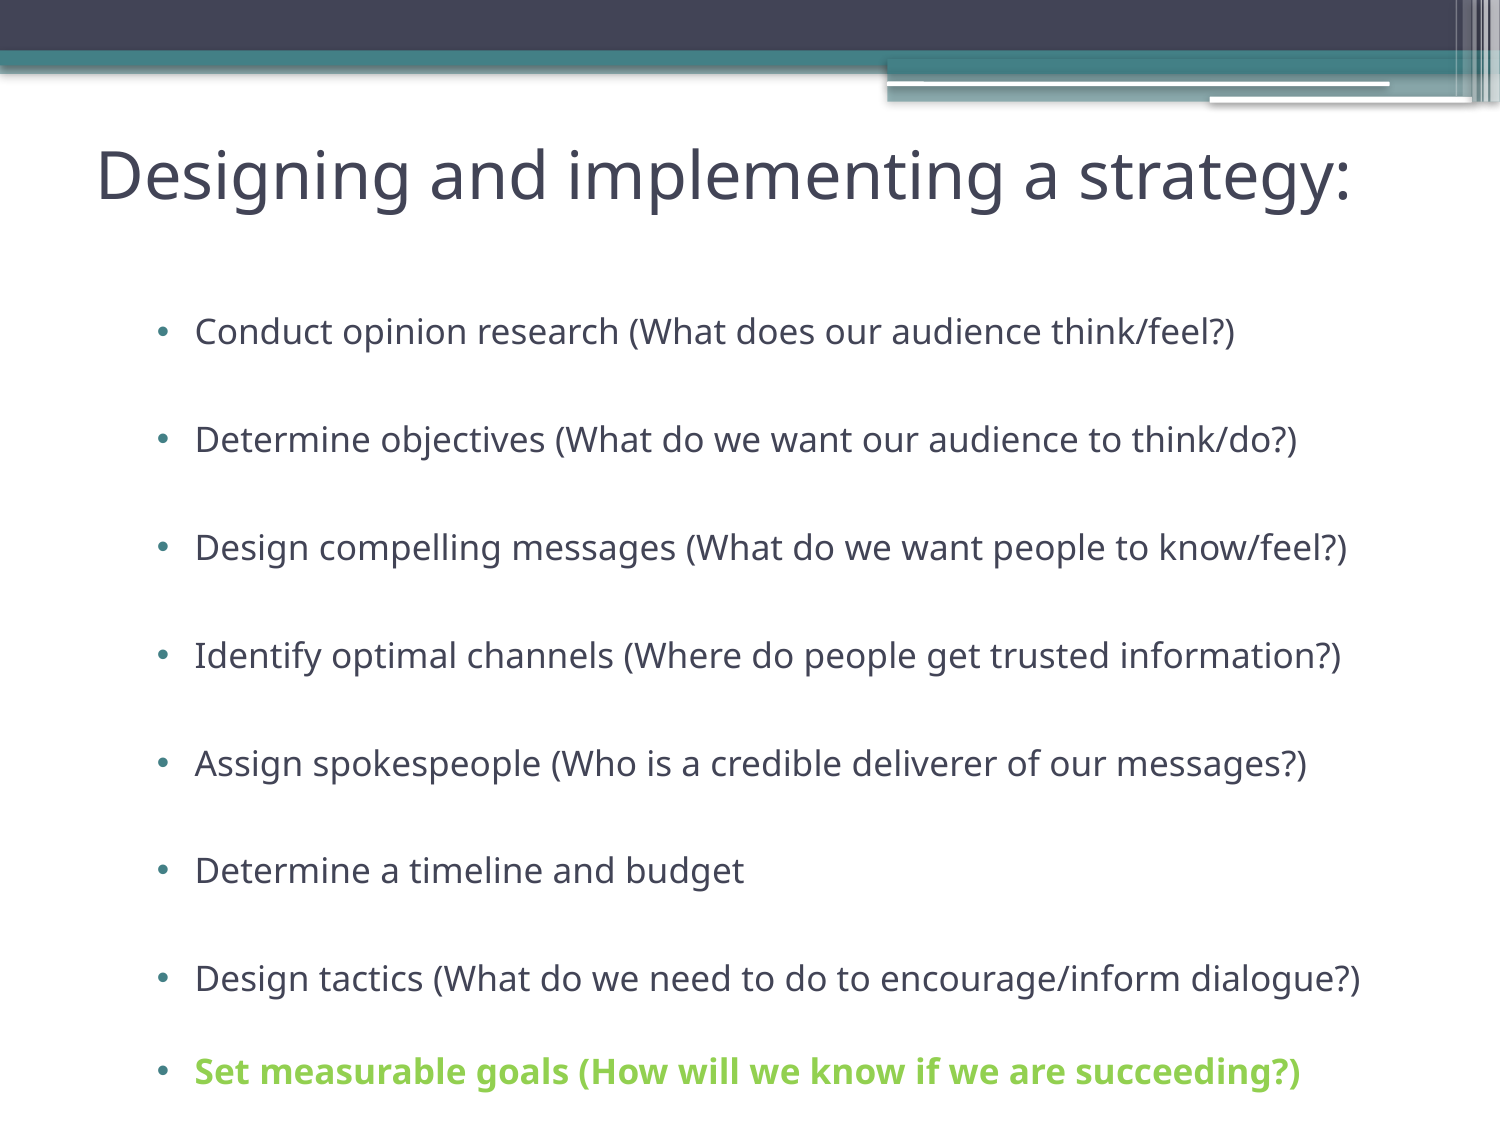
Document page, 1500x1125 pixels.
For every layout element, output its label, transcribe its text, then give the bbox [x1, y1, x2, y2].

list Conduct opinion research (What does our audience think/feel?) Determine objectives (What do we want our audience to think/do?) Design compelling messages (What do we want people to know/feel?) Identify optimal channels (Where do people get trusted information?) Assign spokespeople (Who is a credible deliverer of our messages?) Determine a timeline and budget Design tactics (What do we need to do to encourage/inform dialogue?) Set measurable goals (How will we know if we are succeeding?) [79, 302, 1463, 1100]
title Designing and implementing a strategy: [80, 125, 1431, 300]
